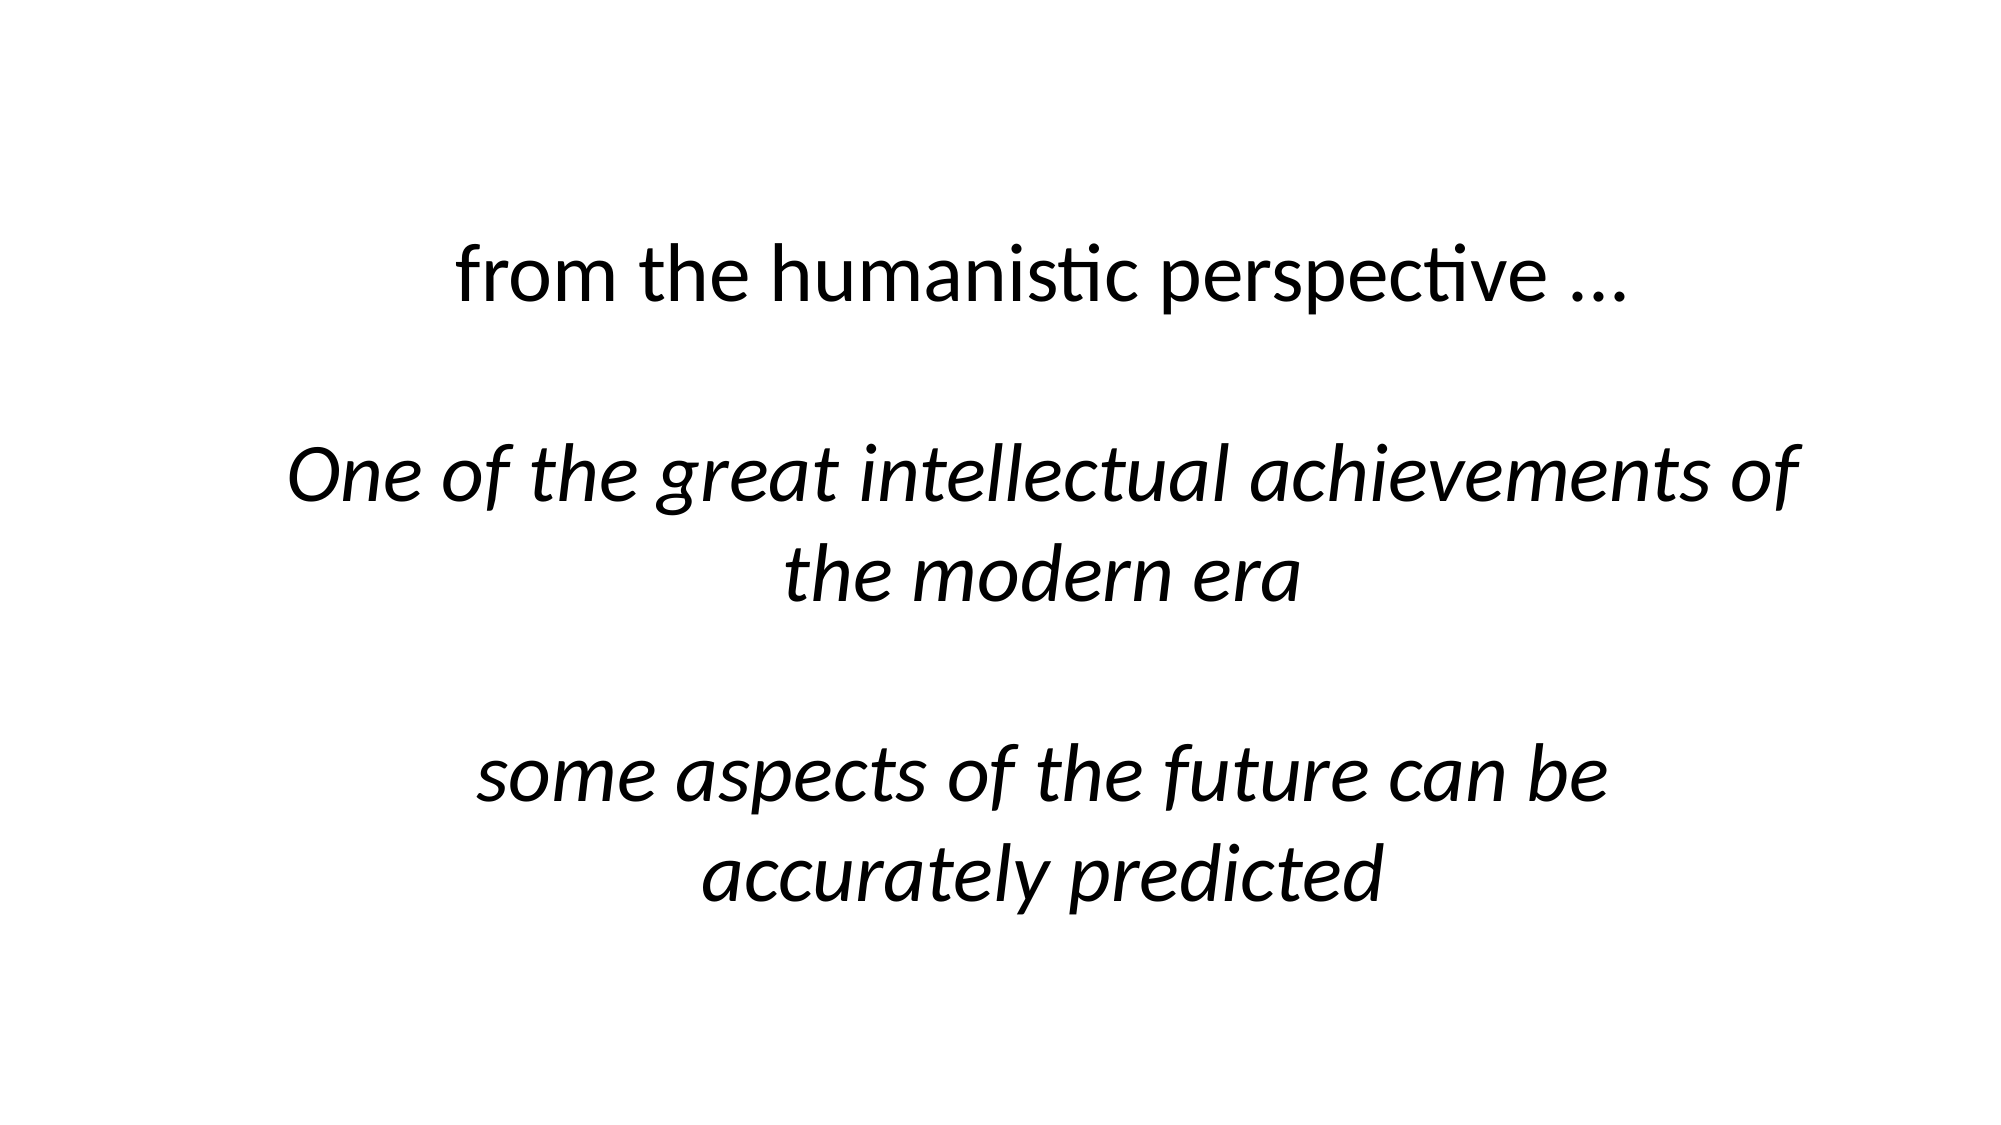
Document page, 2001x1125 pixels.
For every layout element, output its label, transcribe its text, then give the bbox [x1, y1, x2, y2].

text_box from the humanistic perspective ... One of the great intellectual achievements of the modern era some aspects of the future can be accurately predicted [220, 110, 1867, 926]
